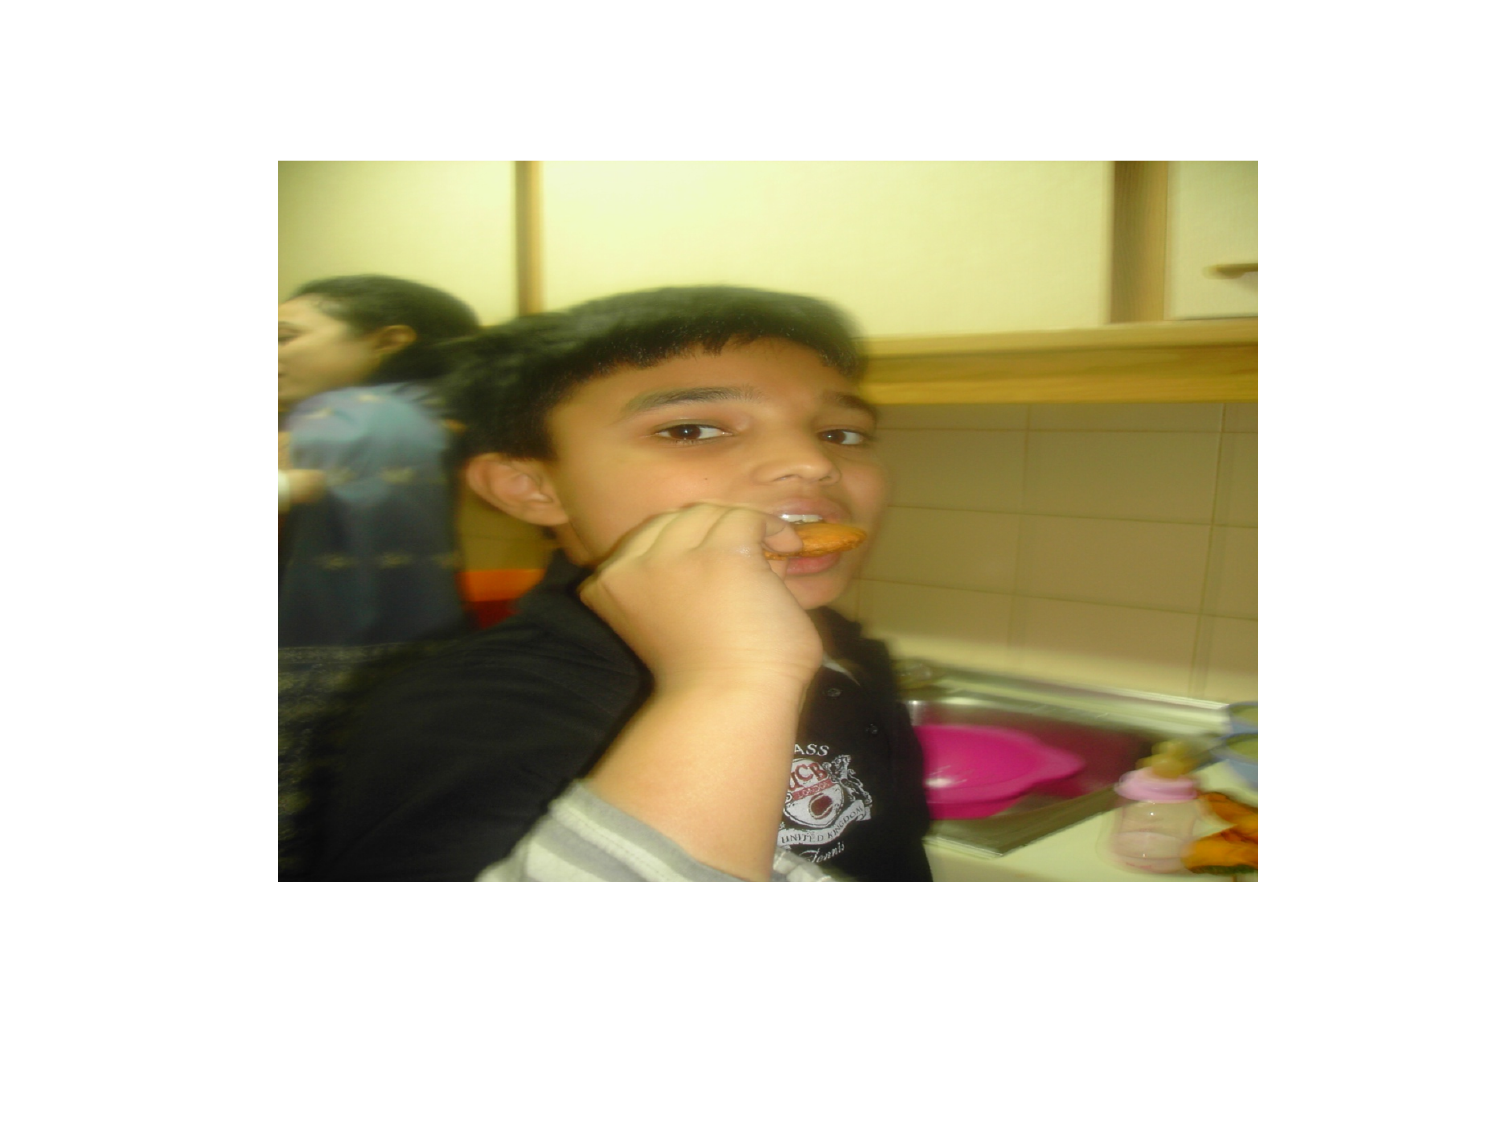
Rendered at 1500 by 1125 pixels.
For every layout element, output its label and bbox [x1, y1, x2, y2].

picture [279, 30, 1257, 1012]
